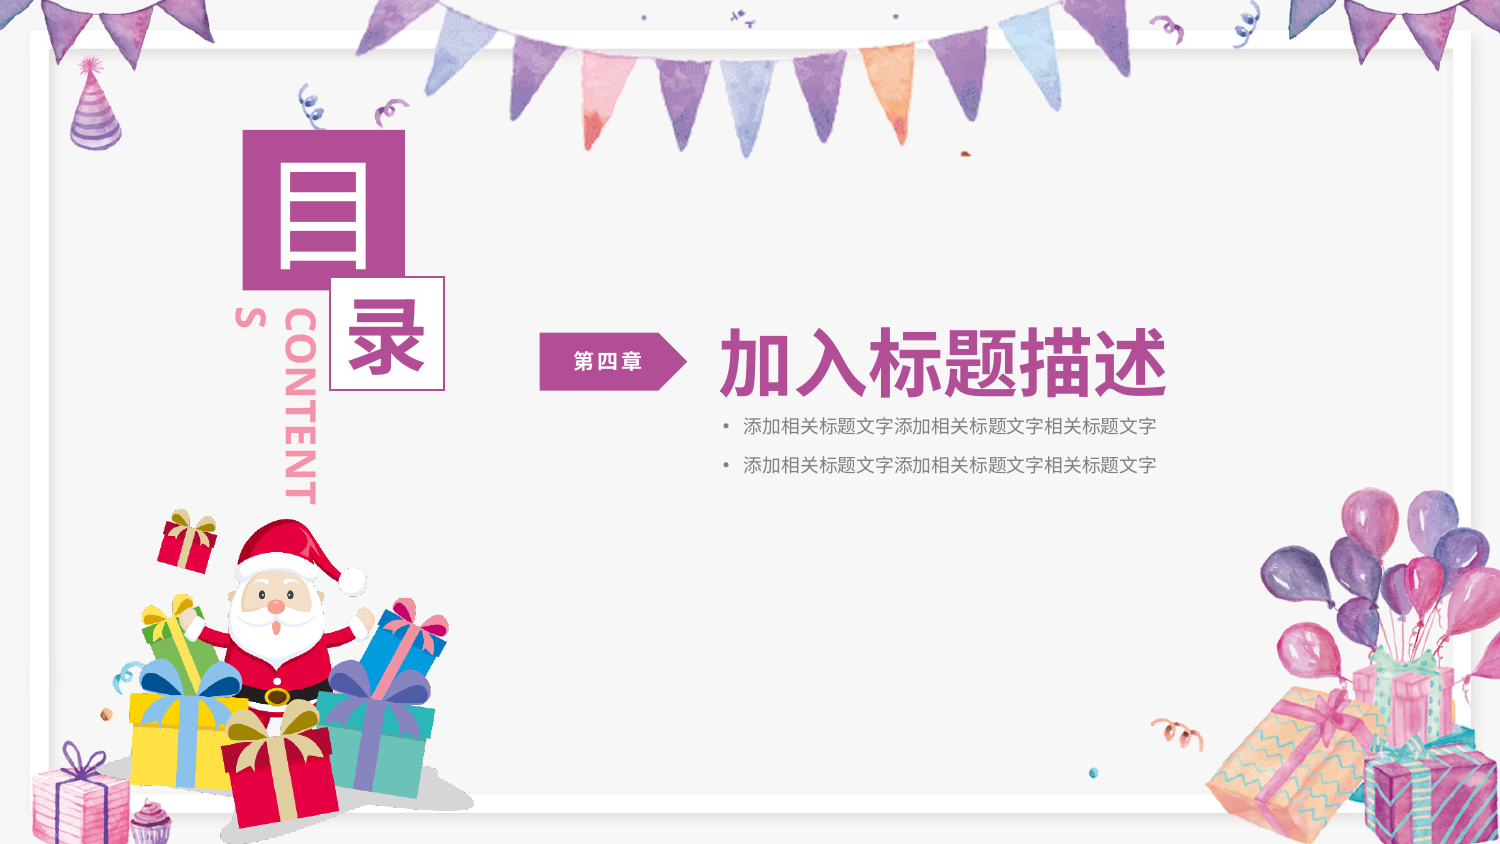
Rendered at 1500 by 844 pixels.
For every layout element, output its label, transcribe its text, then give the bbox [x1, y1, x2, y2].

text_box 添加相关标题文字添加相关标题文字相关标题文字 [708, 407, 1172, 445]
picture [0, 0, 1500, 844]
text_box 第四章 [539, 332, 688, 391]
text_box 添加相关标题文字添加相关标题文字相关标题文字 [708, 446, 1172, 484]
text_box 加入标题描述 [705, 316, 1182, 407]
